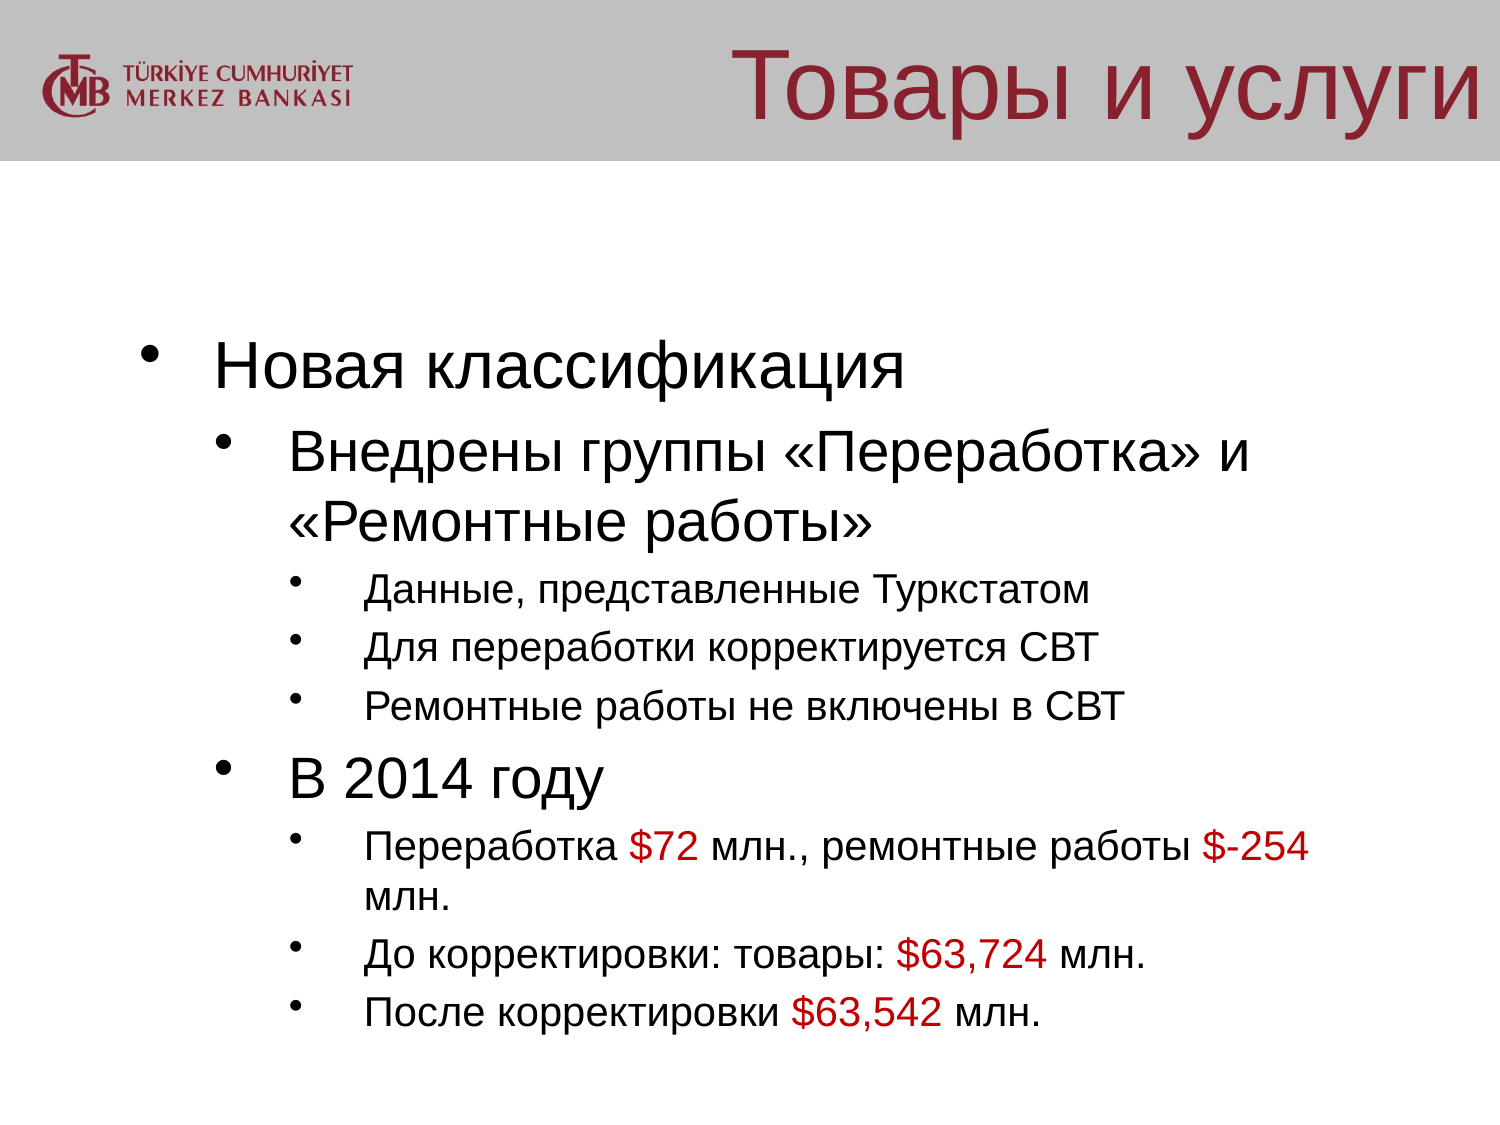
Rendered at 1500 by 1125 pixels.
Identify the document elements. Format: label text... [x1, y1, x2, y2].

title Товары и услуги [0, 0, 1500, 161]
subtitle Новая классификация Внедрены группы «Переработка» и «Ремонтные работы» Данные, представленные Туркстатом Для переработки корректируется СВТ Ремонтные работы не включены в СВТ В 2014 году Переработка $72 млн., ремонтные работы $-254 млн. До корректировки: товары: $63,724 млн. После корректировки $63,542 млн. [123, 314, 1388, 1000]
picture [40, 54, 355, 120]
